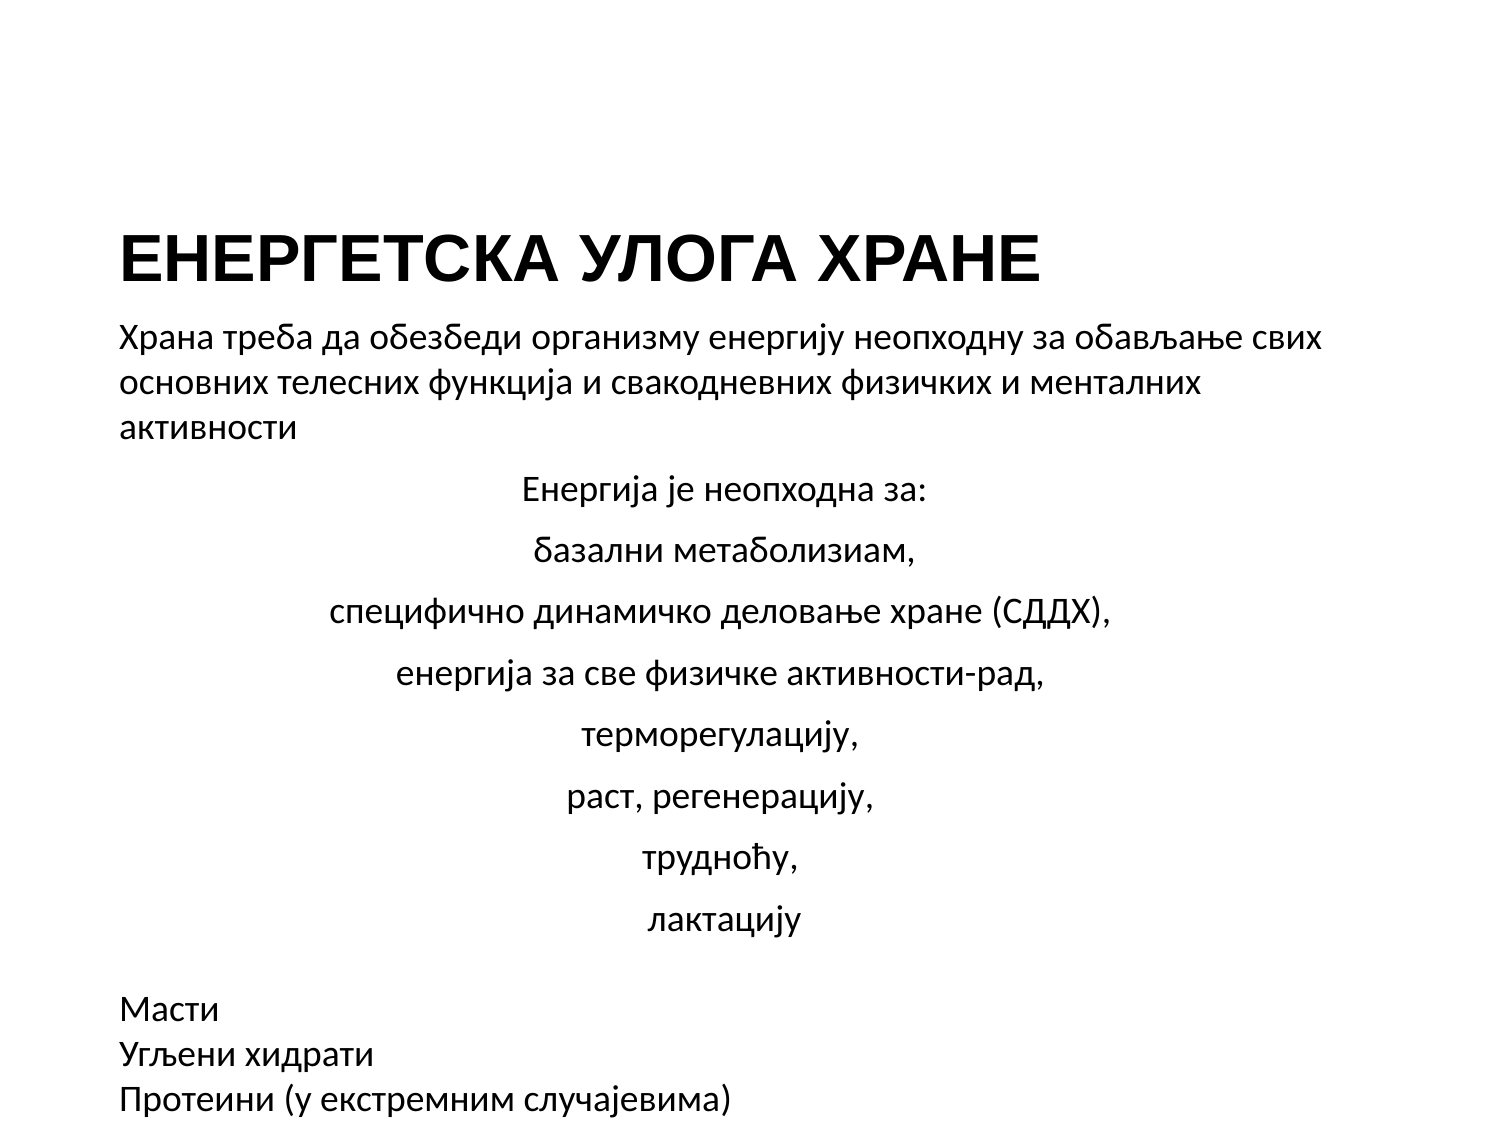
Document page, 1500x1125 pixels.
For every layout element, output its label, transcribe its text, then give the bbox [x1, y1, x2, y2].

text_box ЕНЕРГЕТСКА УЛОГА ХРАНЕ [104, 207, 1455, 303]
text_box Храна треба да обезбеди организму енергију неопходну за обављање свих основних телесних функција и свакодневних физичких и менталних активности Енергија је неопходна за: базални метаболизиам, специфично динамичко деловање хране (СДДХ), енергија за све физичке активности-рад, терморегулацију, раст, регенерацију, трудноћу, лактацију Масти Угљени хидрати Протеини (у екстремним случајевима) [104, 304, 1345, 1125]
